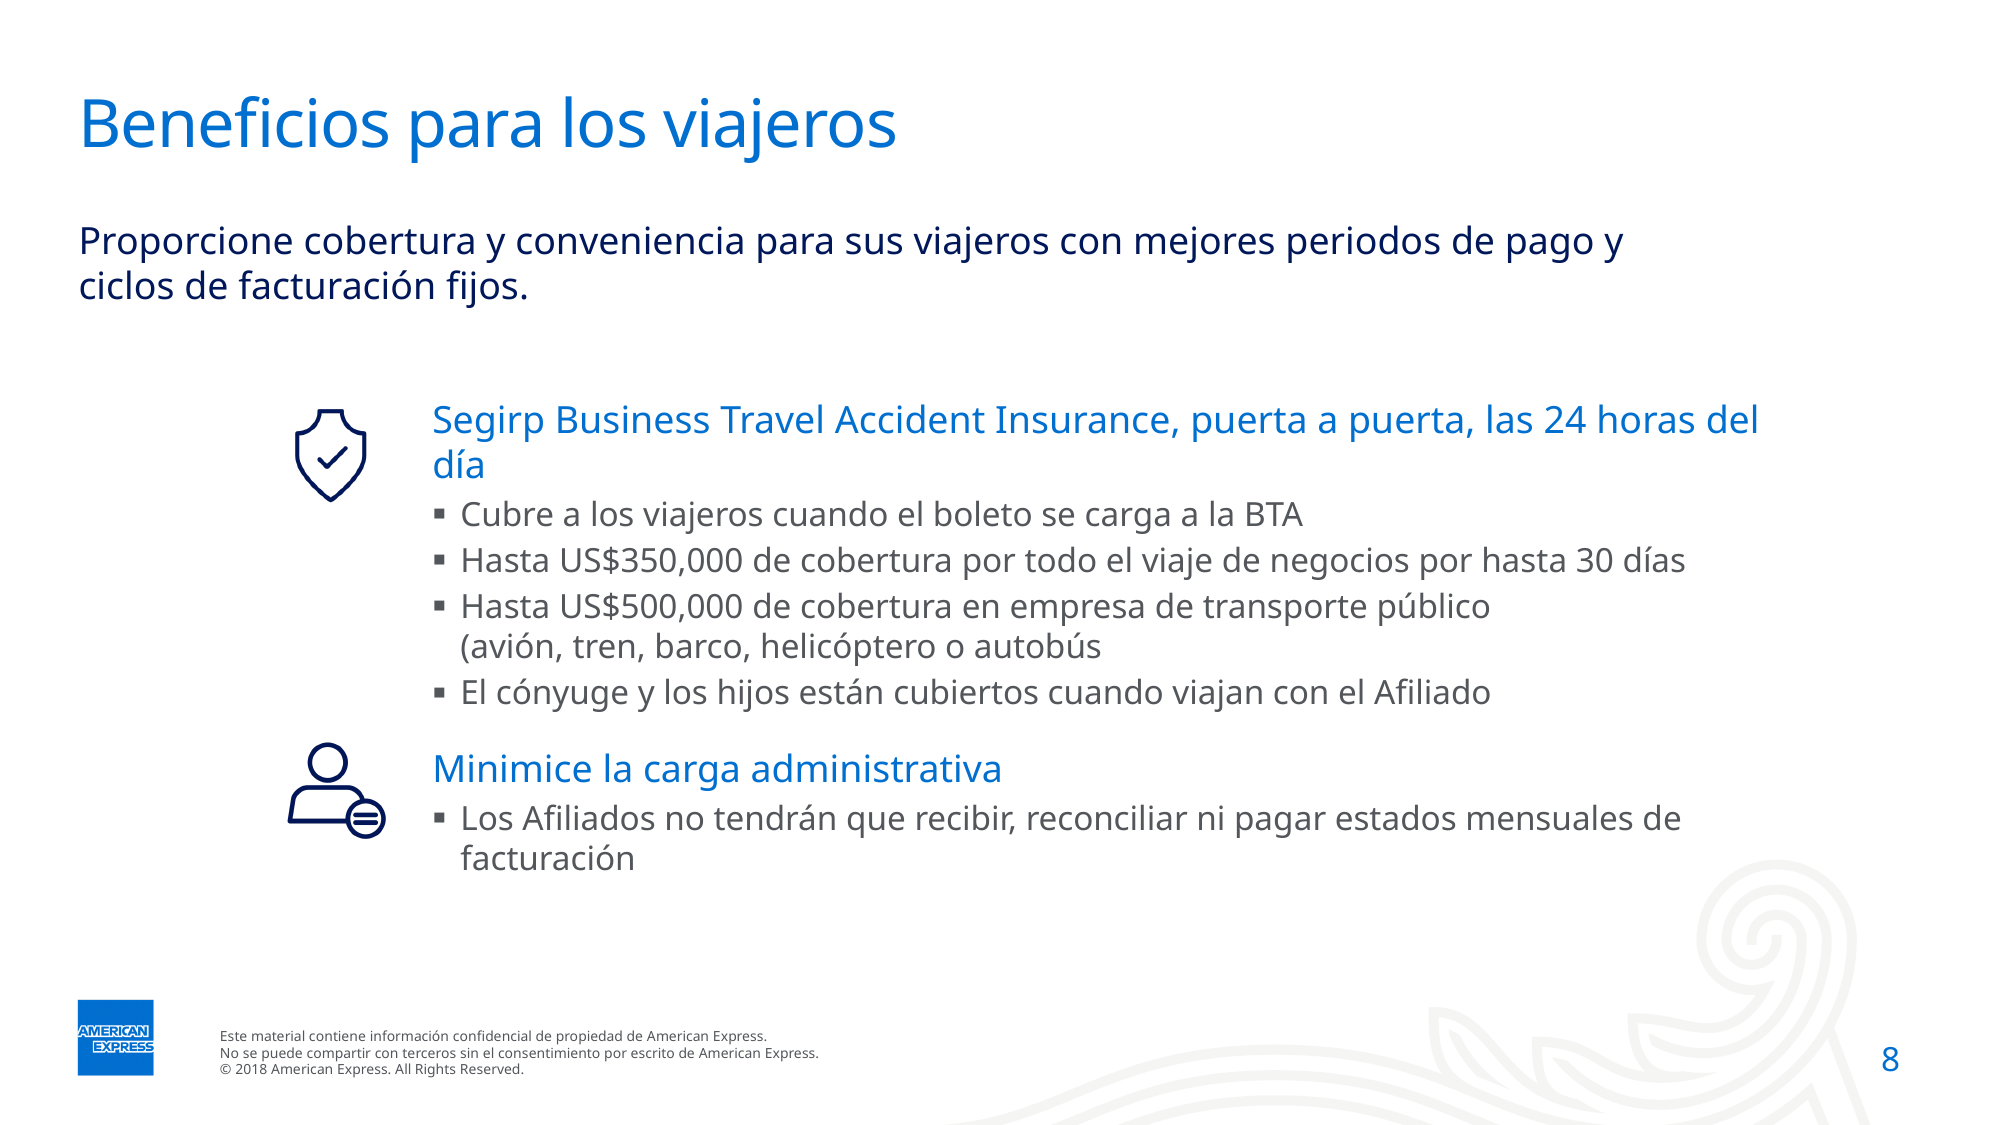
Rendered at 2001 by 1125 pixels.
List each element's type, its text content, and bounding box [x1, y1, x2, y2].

title Beneficios para los viajeros [78, 90, 1879, 185]
slide_number 8 [1800, 1033, 1900, 1084]
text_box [271, 396, 1818, 683]
list Proporcione cobertura y conveniencia para sus viajeros con mejores periodos de pago y ciclos de facturación fijos. [78, 214, 1674, 856]
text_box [272, 726, 1818, 886]
picture [65, 987, 166, 1088]
